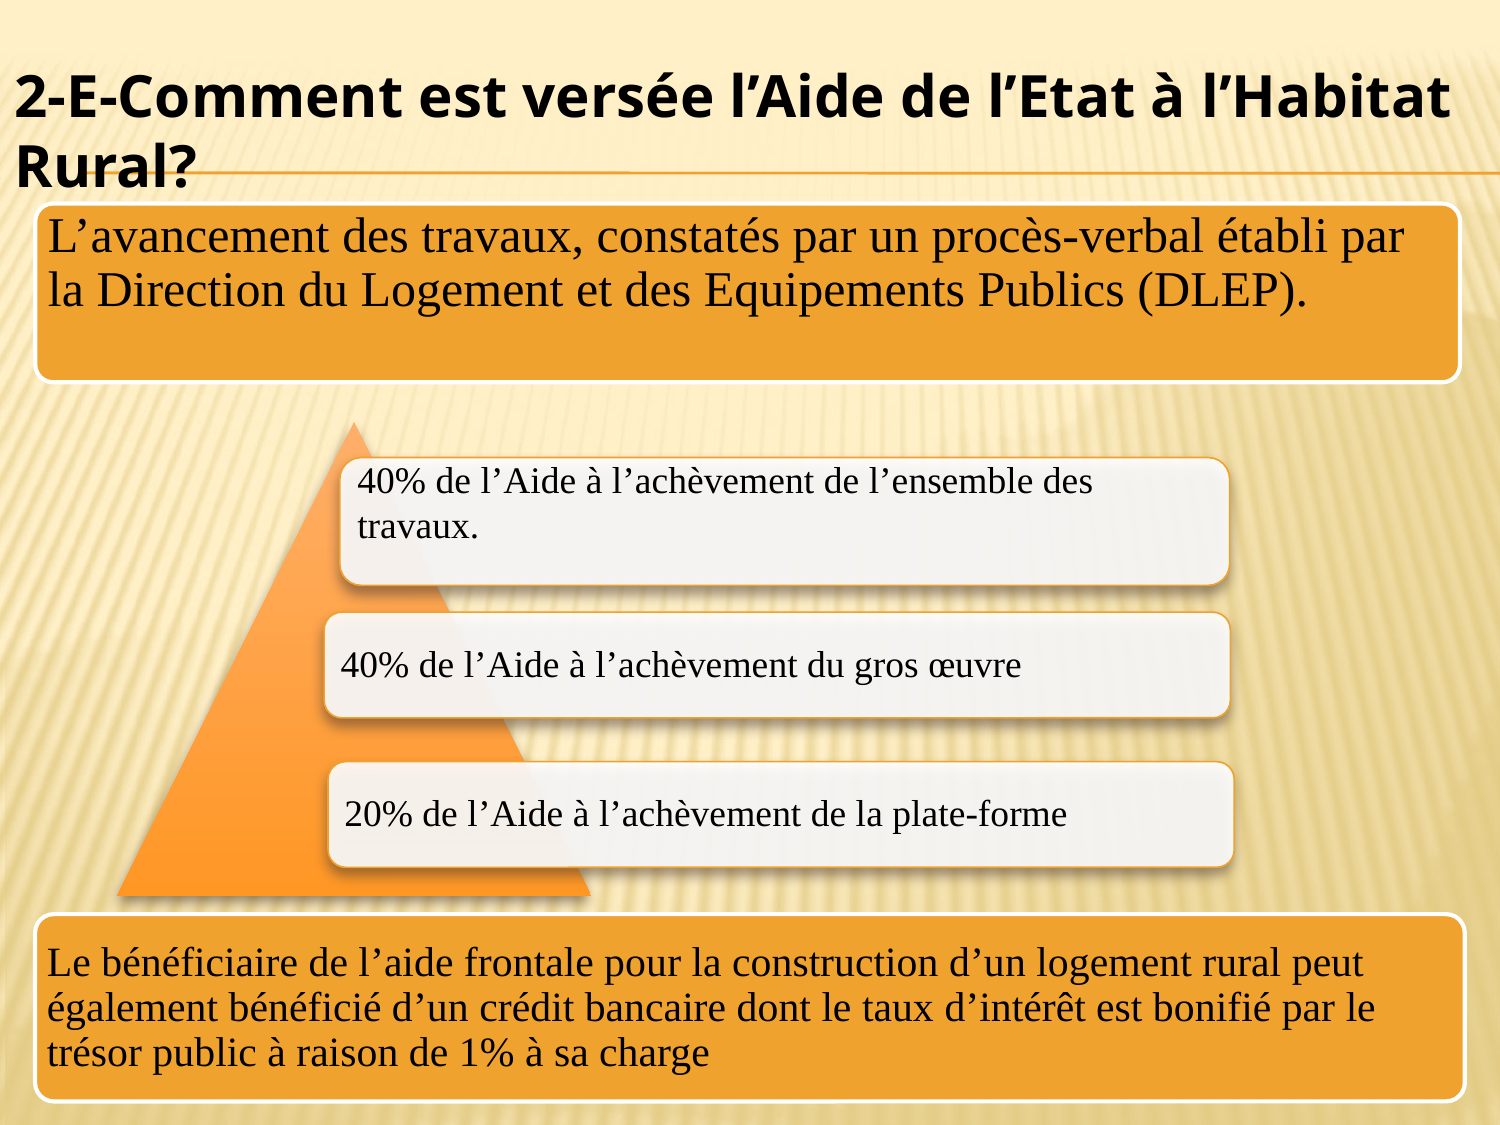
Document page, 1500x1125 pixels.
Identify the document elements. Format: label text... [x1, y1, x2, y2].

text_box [116, 421, 1251, 897]
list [34, 163, 1461, 423]
title 2-E-Comment est versée l’Aide de l’Etat à l’Habitat Rural? [0, 93, 1500, 164]
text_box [23, 913, 1477, 1102]
